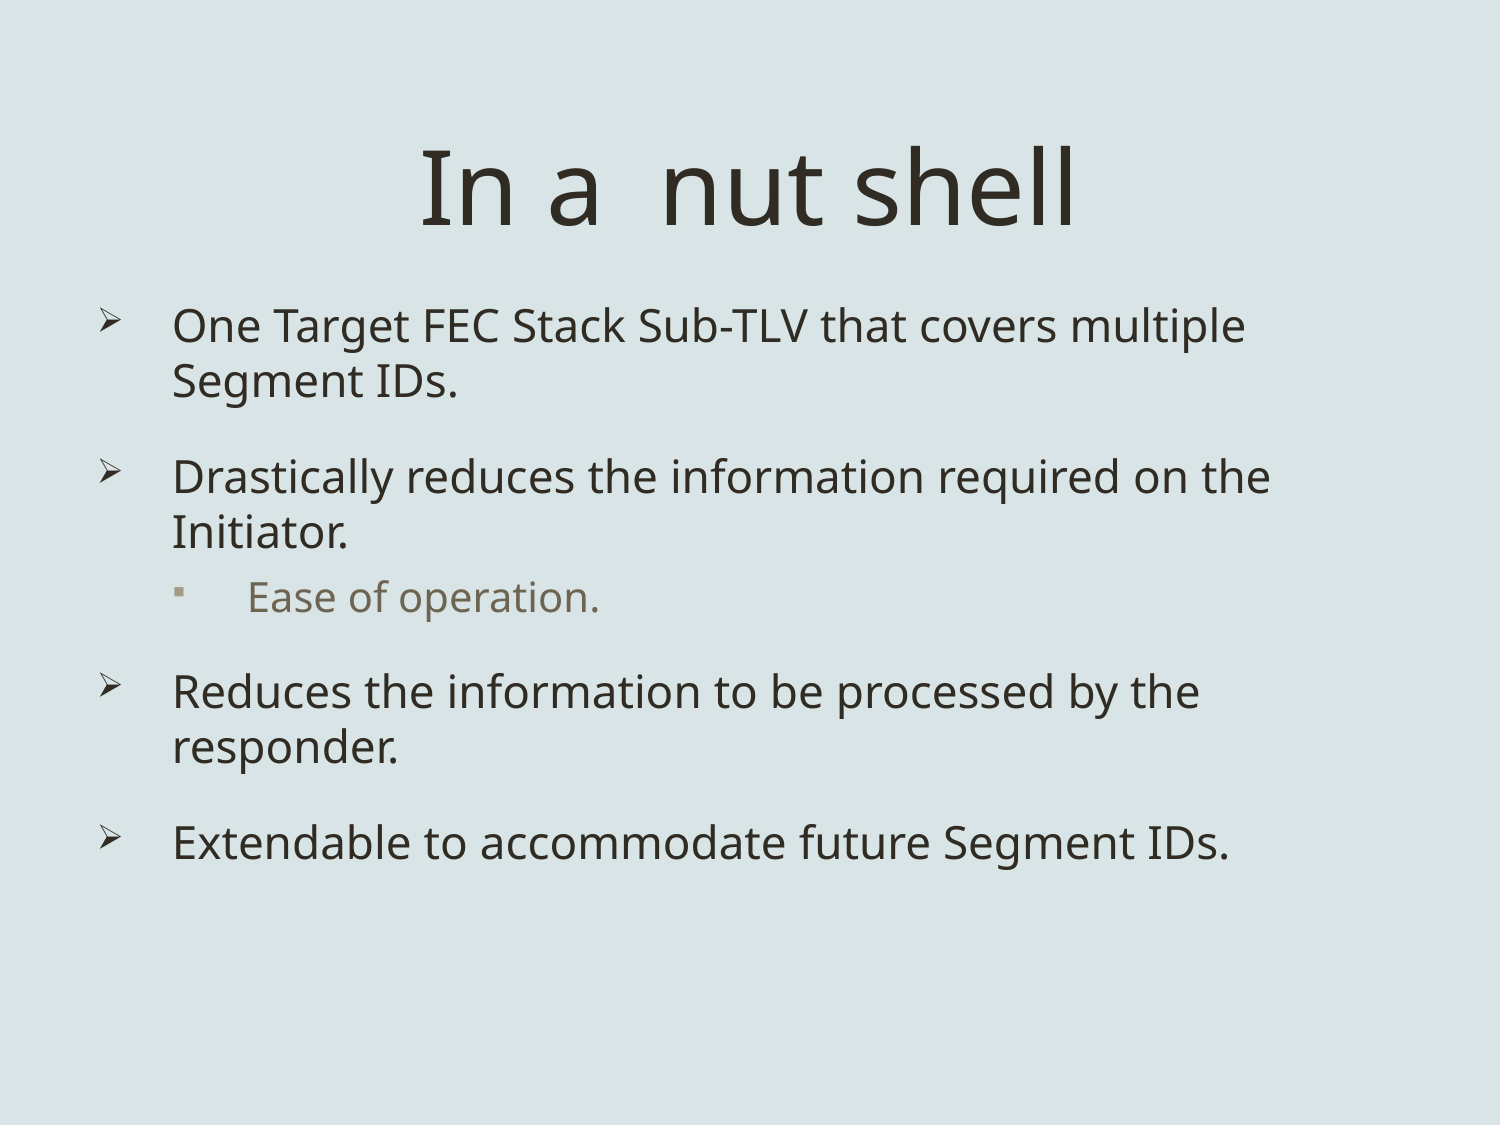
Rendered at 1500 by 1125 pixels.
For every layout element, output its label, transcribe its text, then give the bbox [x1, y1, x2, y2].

title In a nut shell [81, 15, 1419, 254]
list One Target FEC Stack Sub-TLV that covers multiple Segment IDs. Drastically reduces the information required on the Initiator. Ease of operation. Reduces the information to be processed by the responder. Extendable to accommodate future Segment IDs. [81, 288, 1419, 1005]
